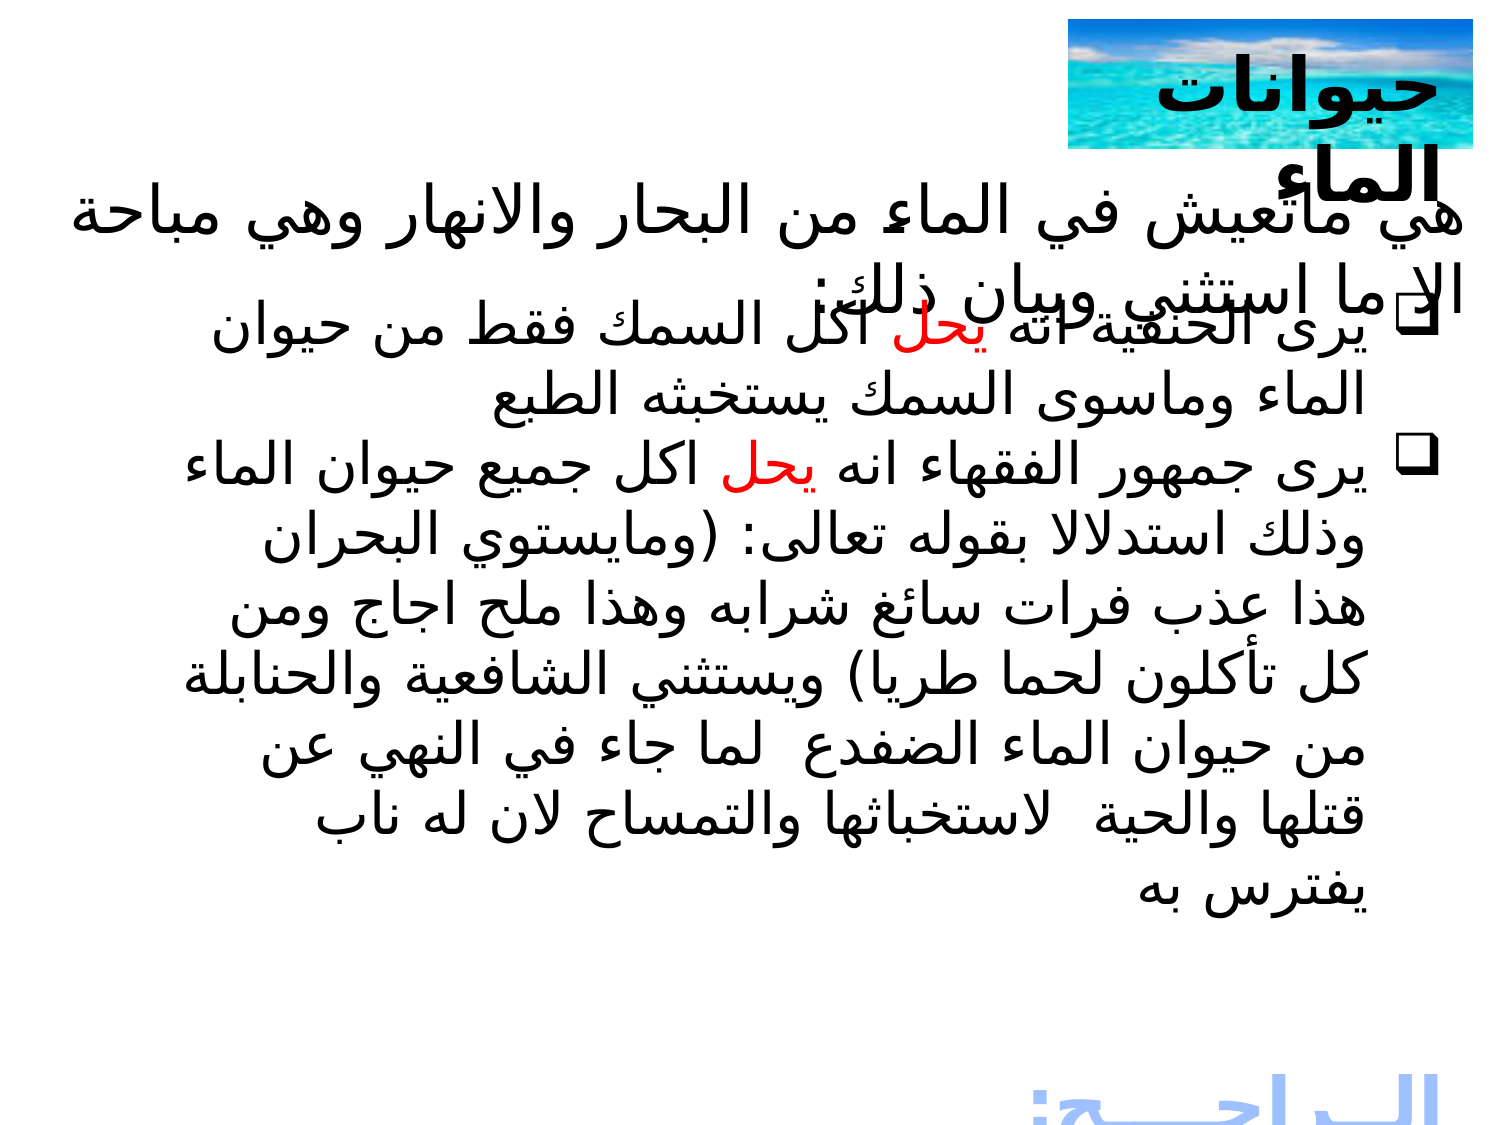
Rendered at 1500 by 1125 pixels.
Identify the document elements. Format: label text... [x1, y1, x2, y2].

text_box يرى الحنفية انه يحل اكل السمك فقط من حيوان الماء وماسوى السمك يستخبثه الطبع يرى جمهور الفقهاء انه يحل اكل جميع حيوان الماء وذلك استدلالا بقوله تعالى: (ومايستوي البحران هذا عذب فرات سائغ شرابه وهذا ملح اجاج ومن كل تأكلون لحما طريا) ويستثني الشافعية والحنابلة من حيوان الماء الضفدع لما جاء في النهي عن قتلها والحية لاستخباثها والتمساح لان له ناب يفترس به الــراجــــح: هو حل جميع مايعيش في الماء الا ماورد دليل يقضي بتحريمه وذلك لعموم الادلة من الكتاب والسنة الدالة على حله كقوله صلى الله عليه وسلم في البحر: (هو الطهور ماؤه الحل ميتته) [159, 278, 1459, 1125]
text_box هي ماتعيش في الماء من البحار والانهار وهي مباحة الا ما استثني وبيان ذلك: [29, 159, 1483, 334]
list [1068, 18, 1473, 150]
